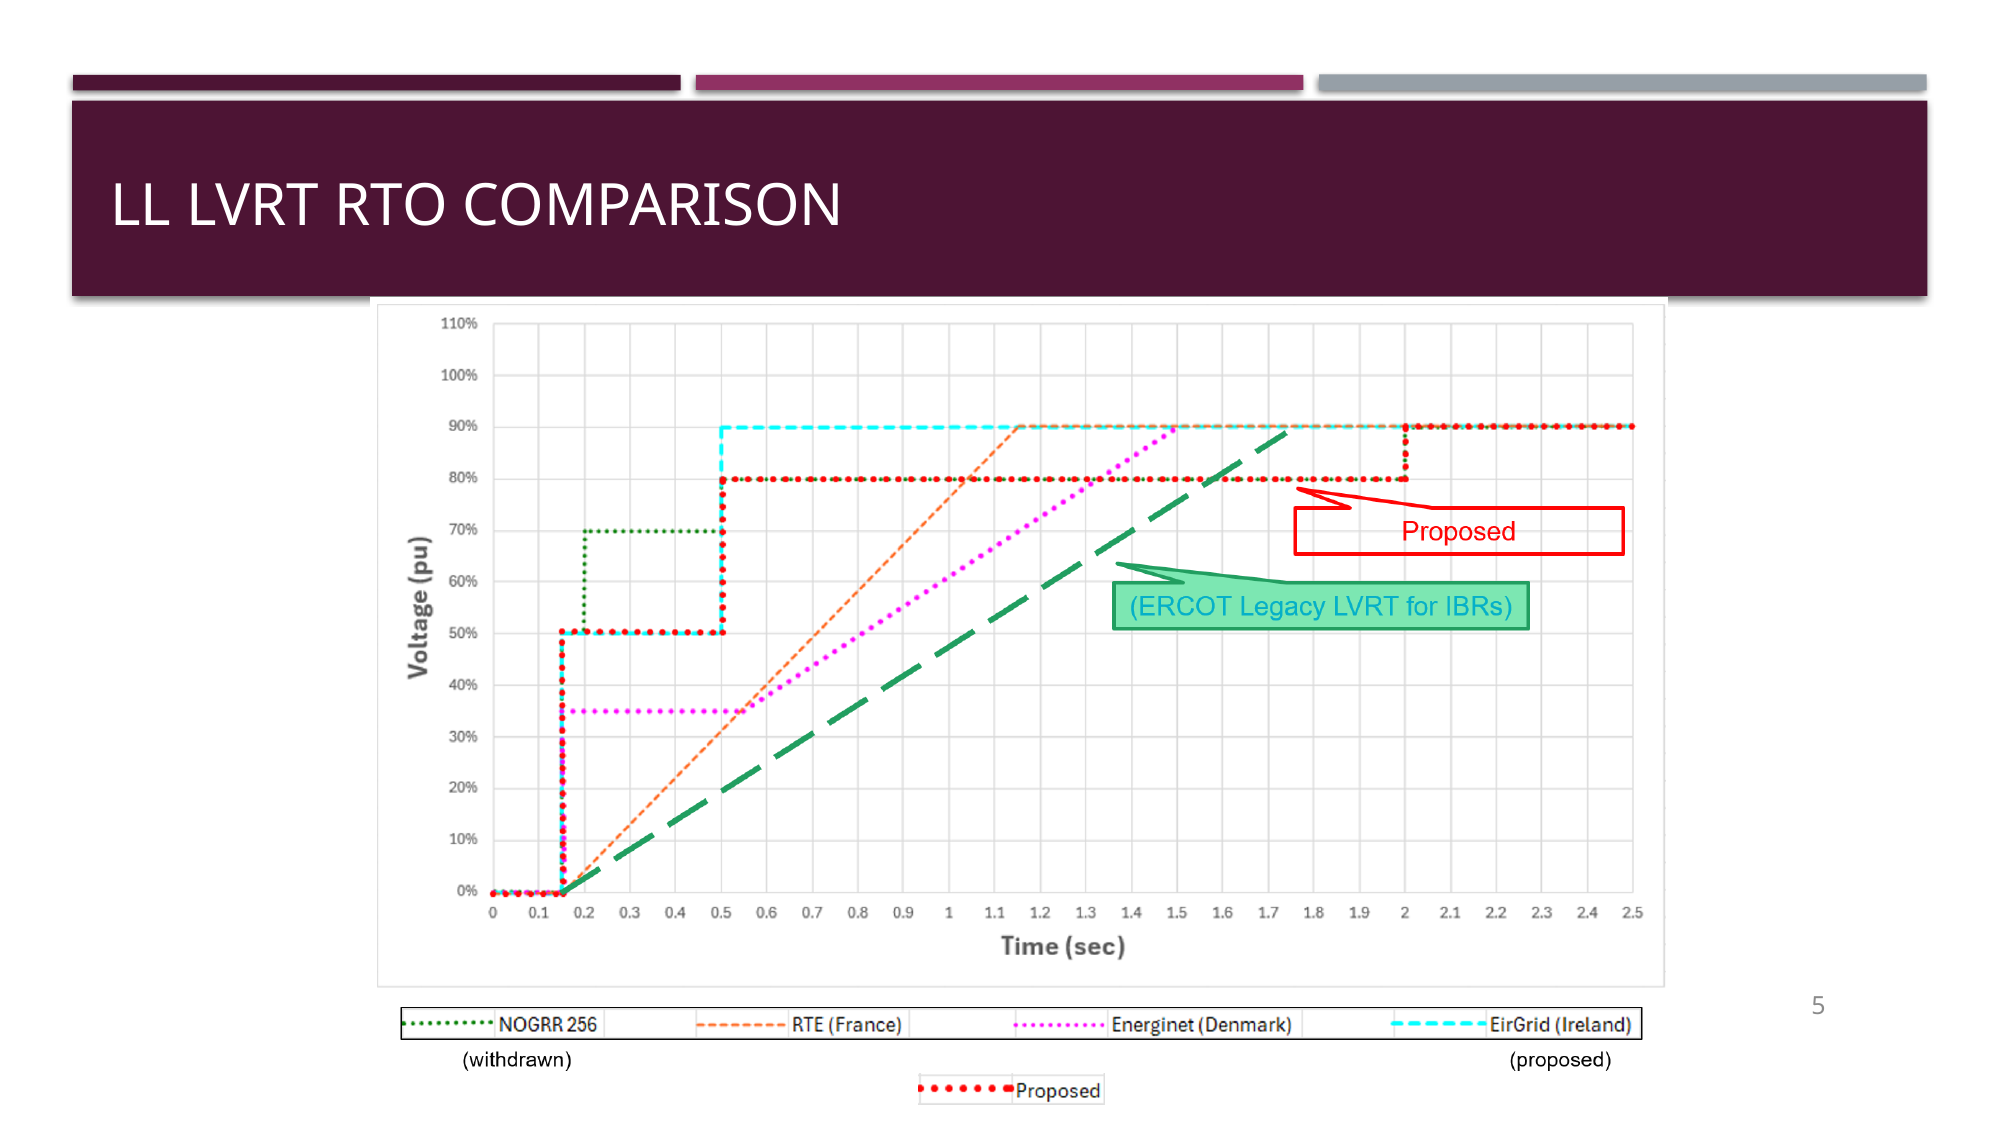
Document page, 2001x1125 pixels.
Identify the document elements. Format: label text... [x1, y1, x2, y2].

picture [369, 296, 1668, 1109]
title LL LVRT RTO Comparison [95, 118, 1905, 245]
slide_number 5 [1732, 977, 1905, 1037]
